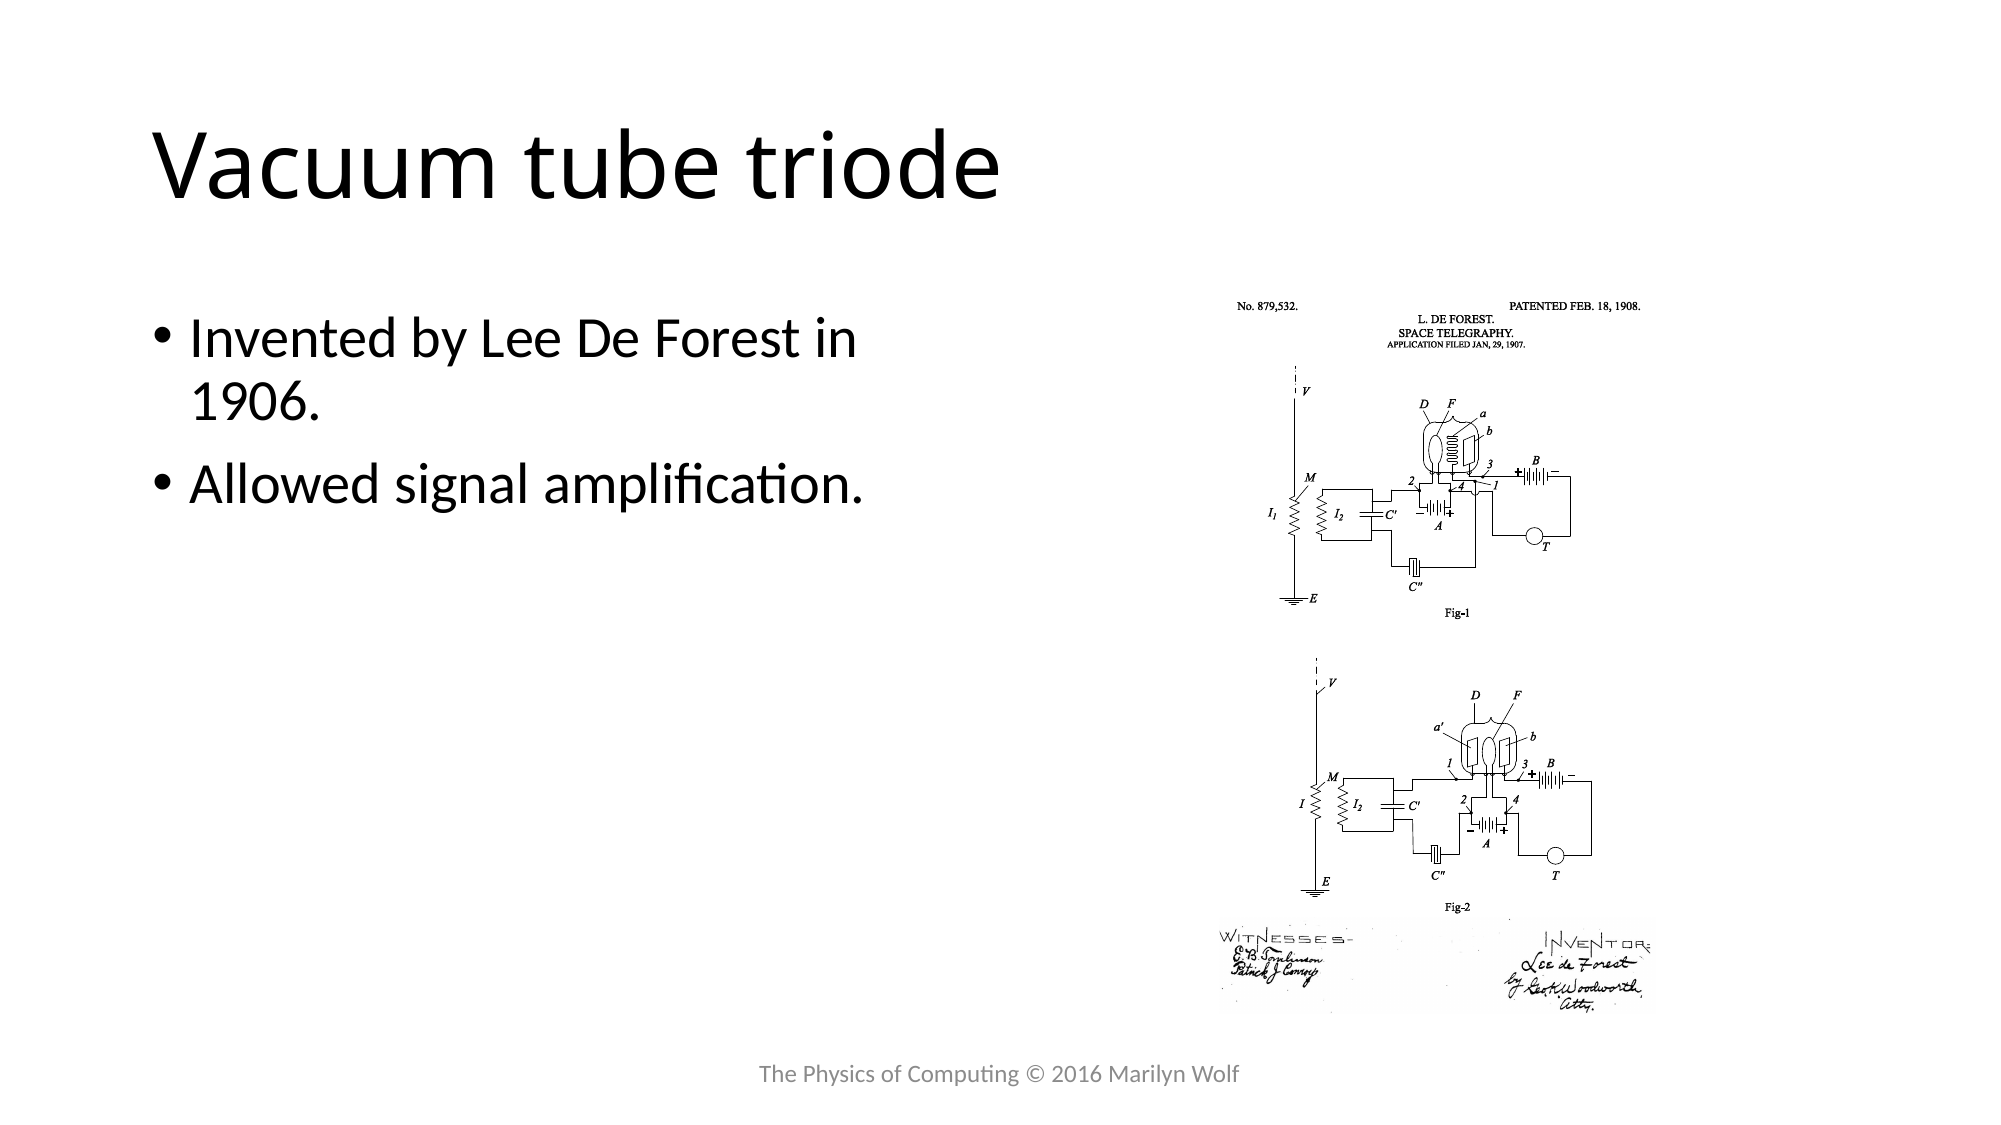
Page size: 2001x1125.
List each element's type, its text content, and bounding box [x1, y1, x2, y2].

list Invented by Lee De Forest in 1906. Allowed signal amplification. [137, 299, 988, 1014]
footer The Physics of Computing © 2016 Marilyn Wolf [662, 1042, 1338, 1103]
title Vacuum tube triode [137, 59, 1863, 278]
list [1219, 299, 1656, 1014]
